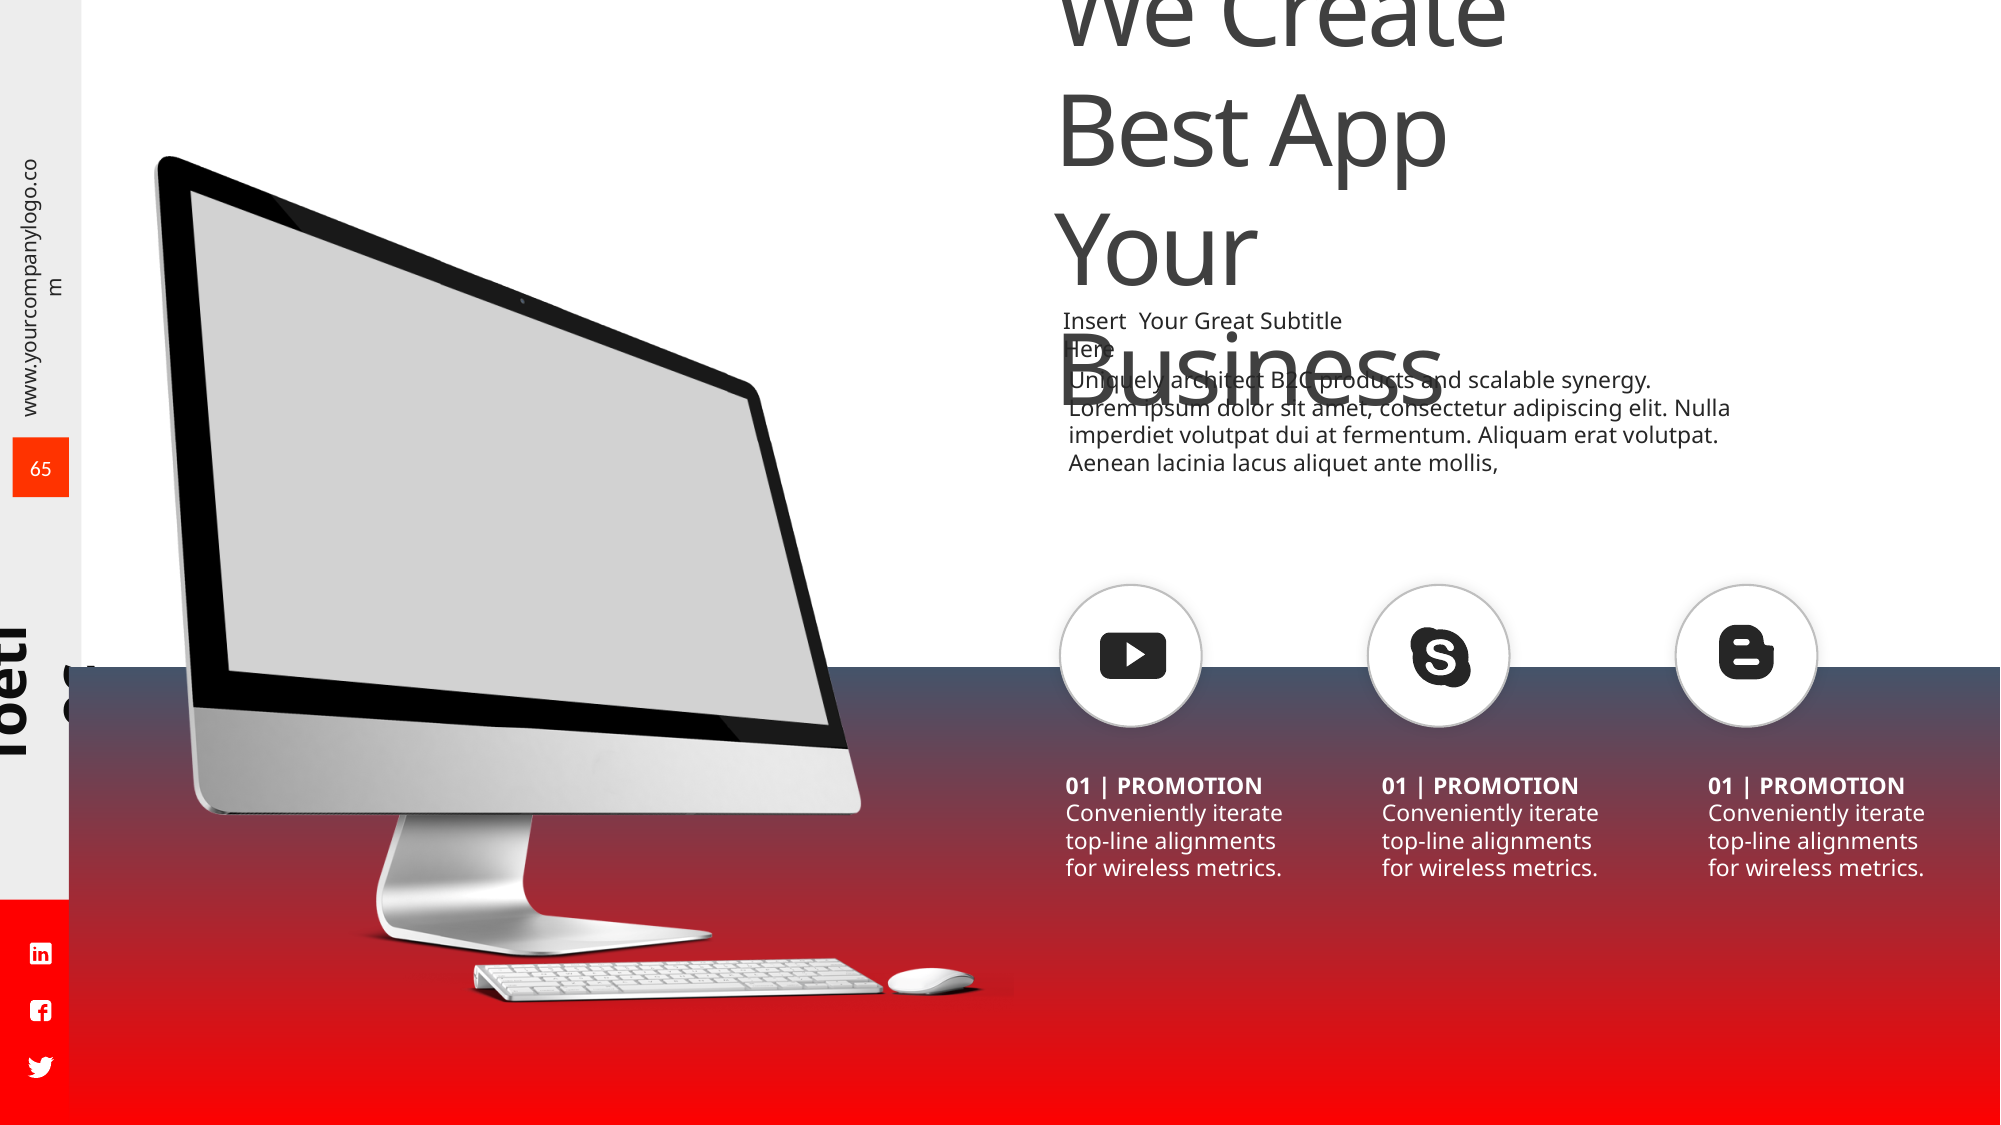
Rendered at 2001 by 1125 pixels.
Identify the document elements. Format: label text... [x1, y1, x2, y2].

text_box [1410, 627, 1471, 688]
text_box [1719, 624, 1774, 680]
text_box 01 | PROMOTION Conveniently iterate top-line alignments for wireless metrics. [1367, 764, 1625, 889]
text_box We Create Best App Your Business [1039, 67, 1568, 304]
text_box Uniquely architect B2C products and scalable synergy. Lorem ipsum dolor sit amet, consectetur adipiscing elit. Nulla imperdiet volutpat dui at fermentum. Aliquam erat volutpat. Aenean lacinia lacus aliquet ante mollis, [1053, 358, 1818, 484]
text_box 01 | PROMOTION Conveniently iterate top-line alignments for wireless metrics. [1050, 764, 1309, 889]
text_box [68, 667, 2000, 1125]
text_box [1367, 584, 1511, 728]
slide_number 65 [12, 437, 69, 498]
text_box [1059, 584, 1203, 728]
picture [154, 156, 1014, 1013]
text_box 01 | PROMOTION Conveniently iterate top-line alignments for wireless metrics. [1693, 764, 1952, 889]
text_box [1675, 584, 1818, 728]
text_box [1100, 632, 1167, 679]
text_box Insert Your Great Subtitle Here [1048, 299, 1402, 370]
